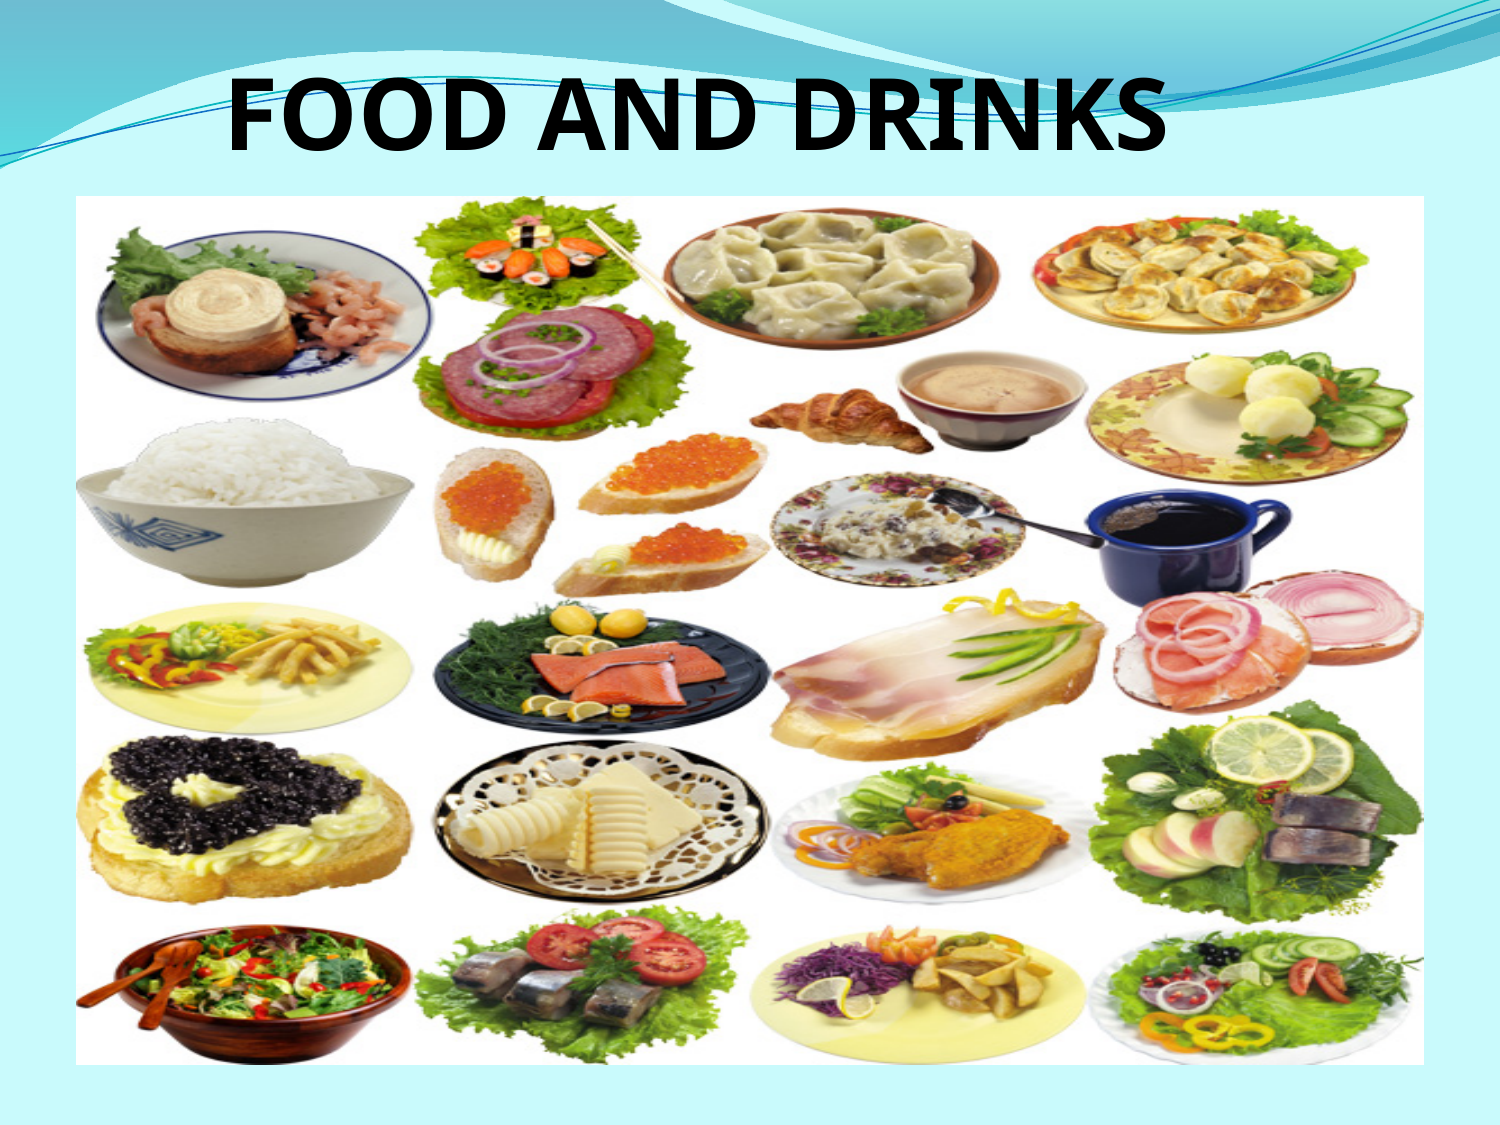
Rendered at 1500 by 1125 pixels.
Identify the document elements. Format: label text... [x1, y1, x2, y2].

text_box FOOD and DRINKS [123, 42, 1270, 178]
picture [76, 195, 1424, 1065]
